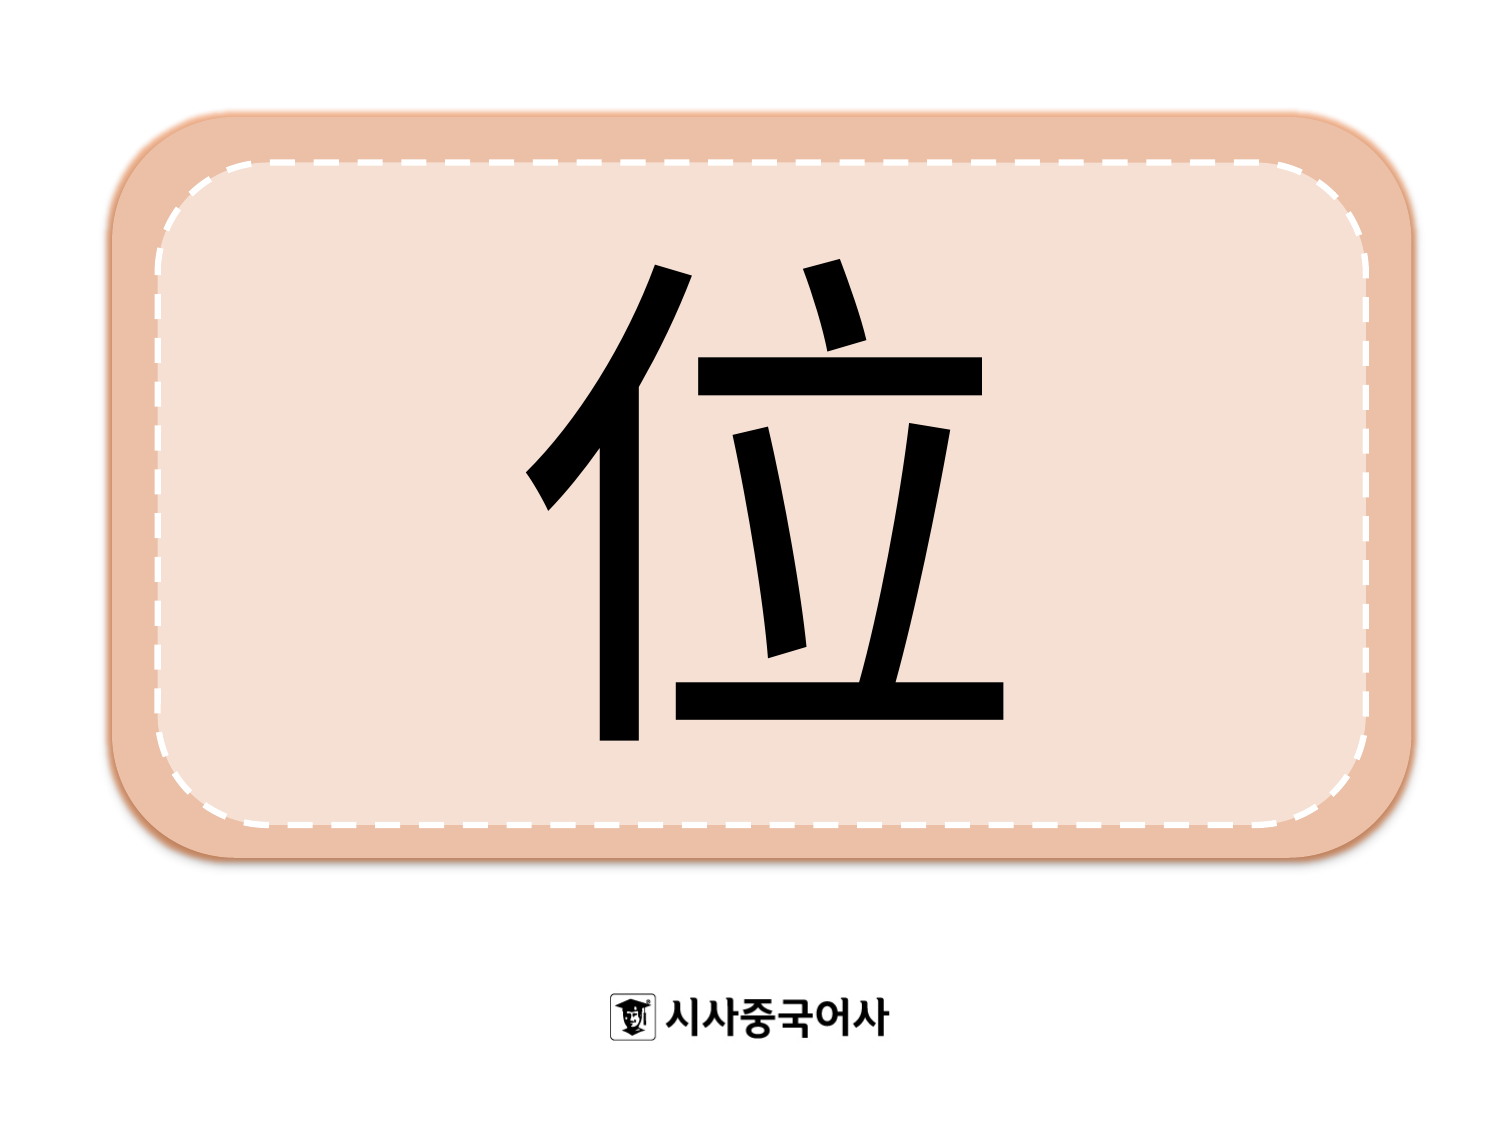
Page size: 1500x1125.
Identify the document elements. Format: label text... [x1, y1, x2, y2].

text_box 位 [162, 160, 1371, 824]
picture [602, 987, 898, 1047]
